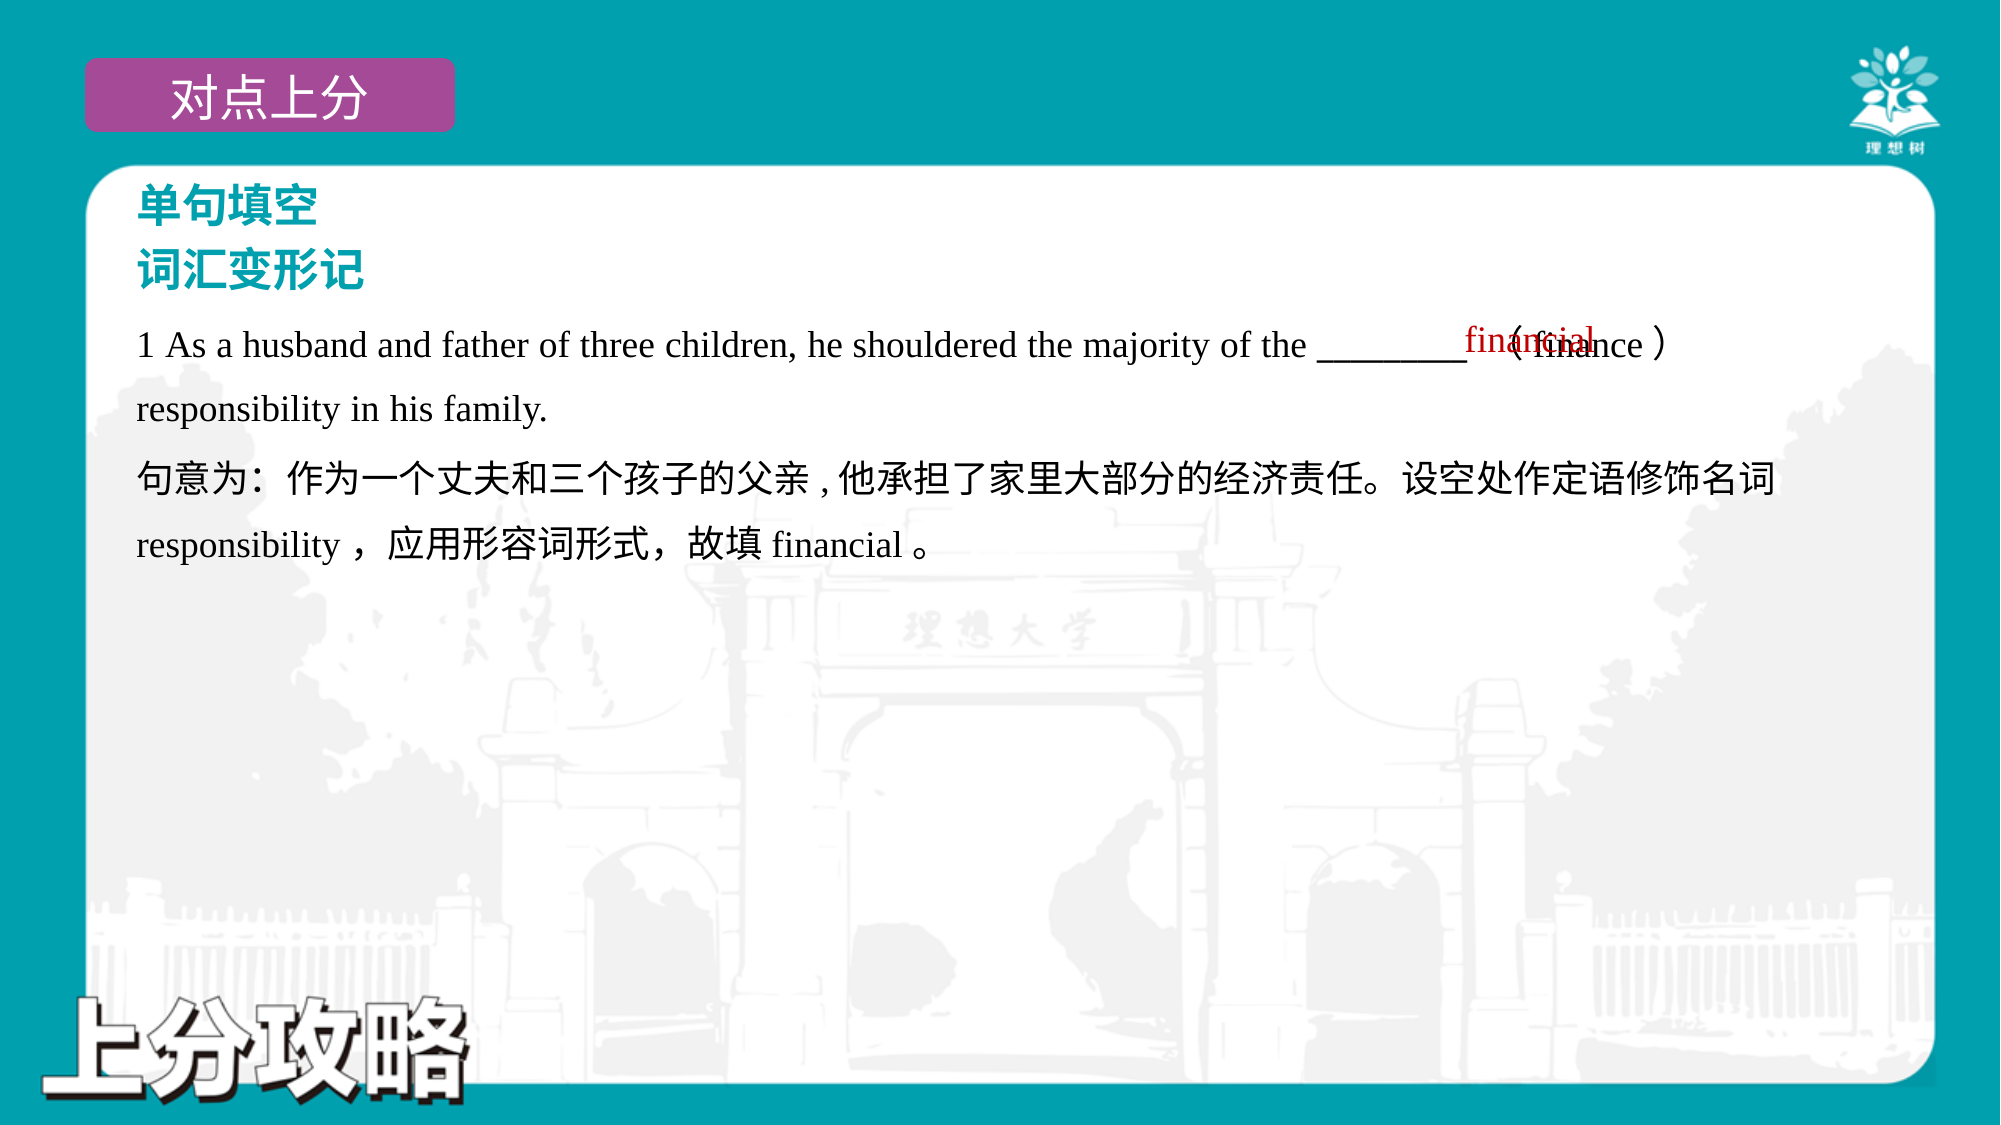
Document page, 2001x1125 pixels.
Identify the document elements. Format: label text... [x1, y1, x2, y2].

text_box 词汇变形记 [136, 240, 1865, 295]
text_box 句意为：作为一个丈夫和三个孩子的父亲,他承担了家里大部分的经济责任。设空处作定语修饰名词 responsibility，应用形容词形式，故填financial。 [136, 431, 1865, 559]
picture [0, 0, 2000, 1125]
text_box 单句填空 [136, 176, 1865, 232]
text_box financial [1450, 290, 1610, 353]
text_box 1 As a husband and father of three children, he shouldered the majority of the _________ （finance） responsibility in his family. [136, 295, 1865, 423]
